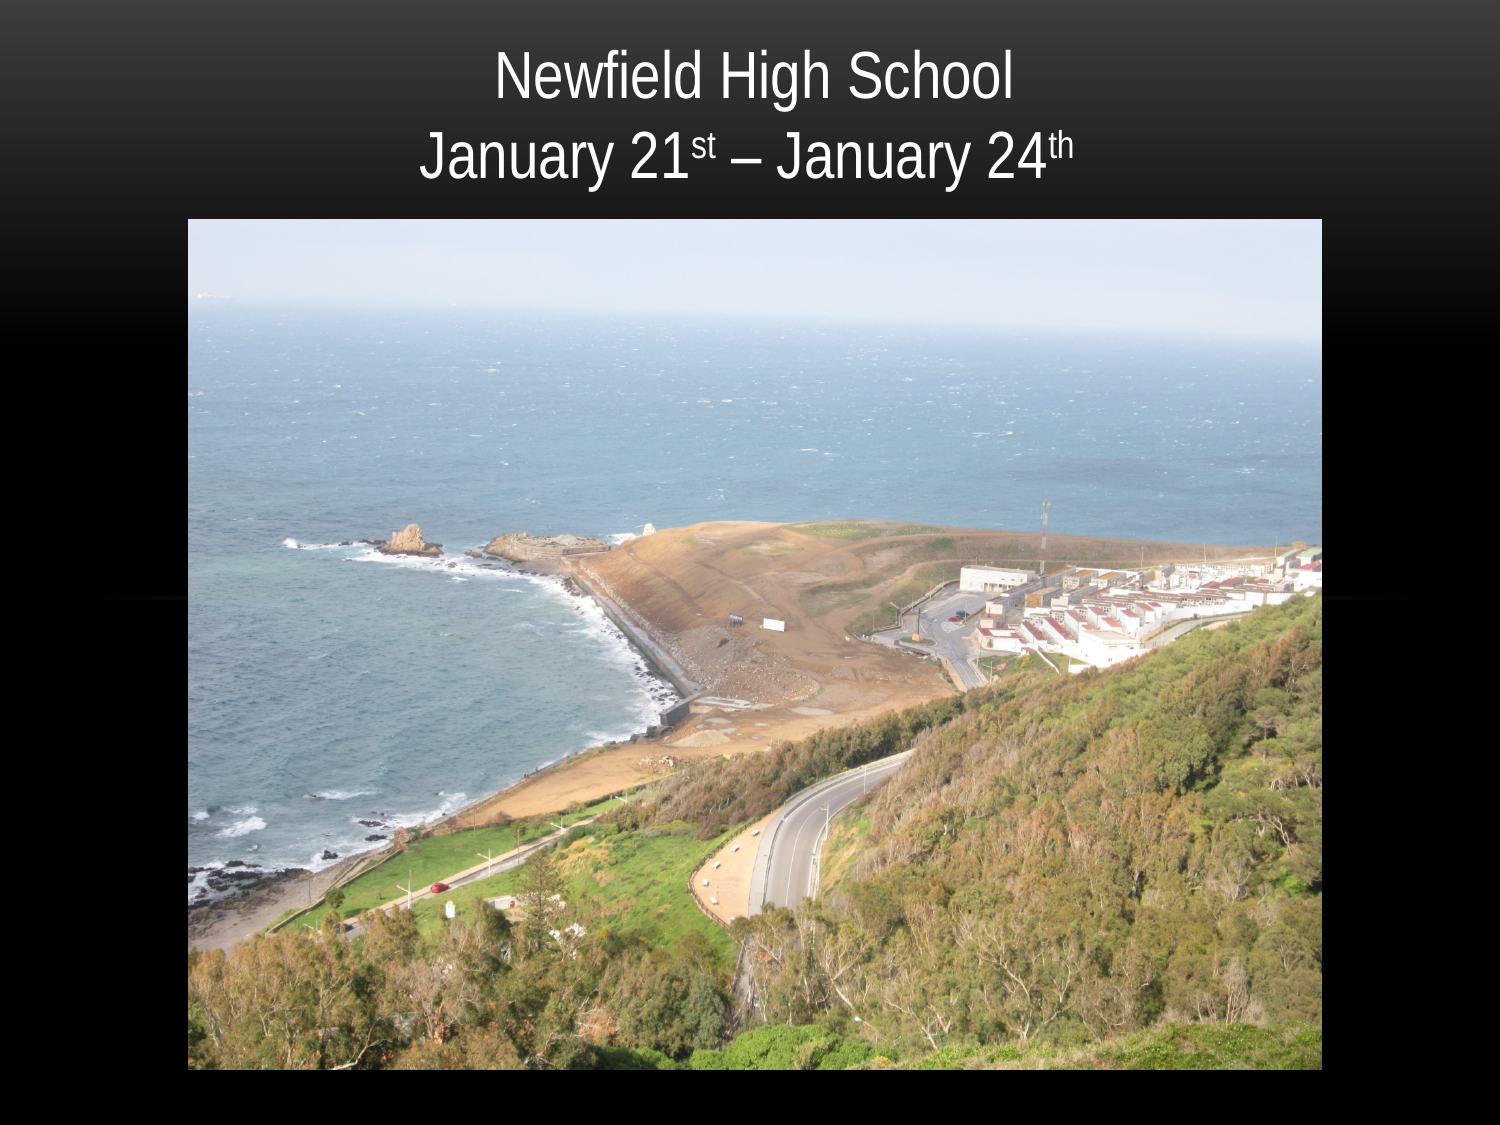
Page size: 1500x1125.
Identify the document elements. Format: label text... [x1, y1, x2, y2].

picture [0, 0, 1500, 1070]
text_box Newfield High School January 21st – January 24th [404, 24, 1105, 200]
